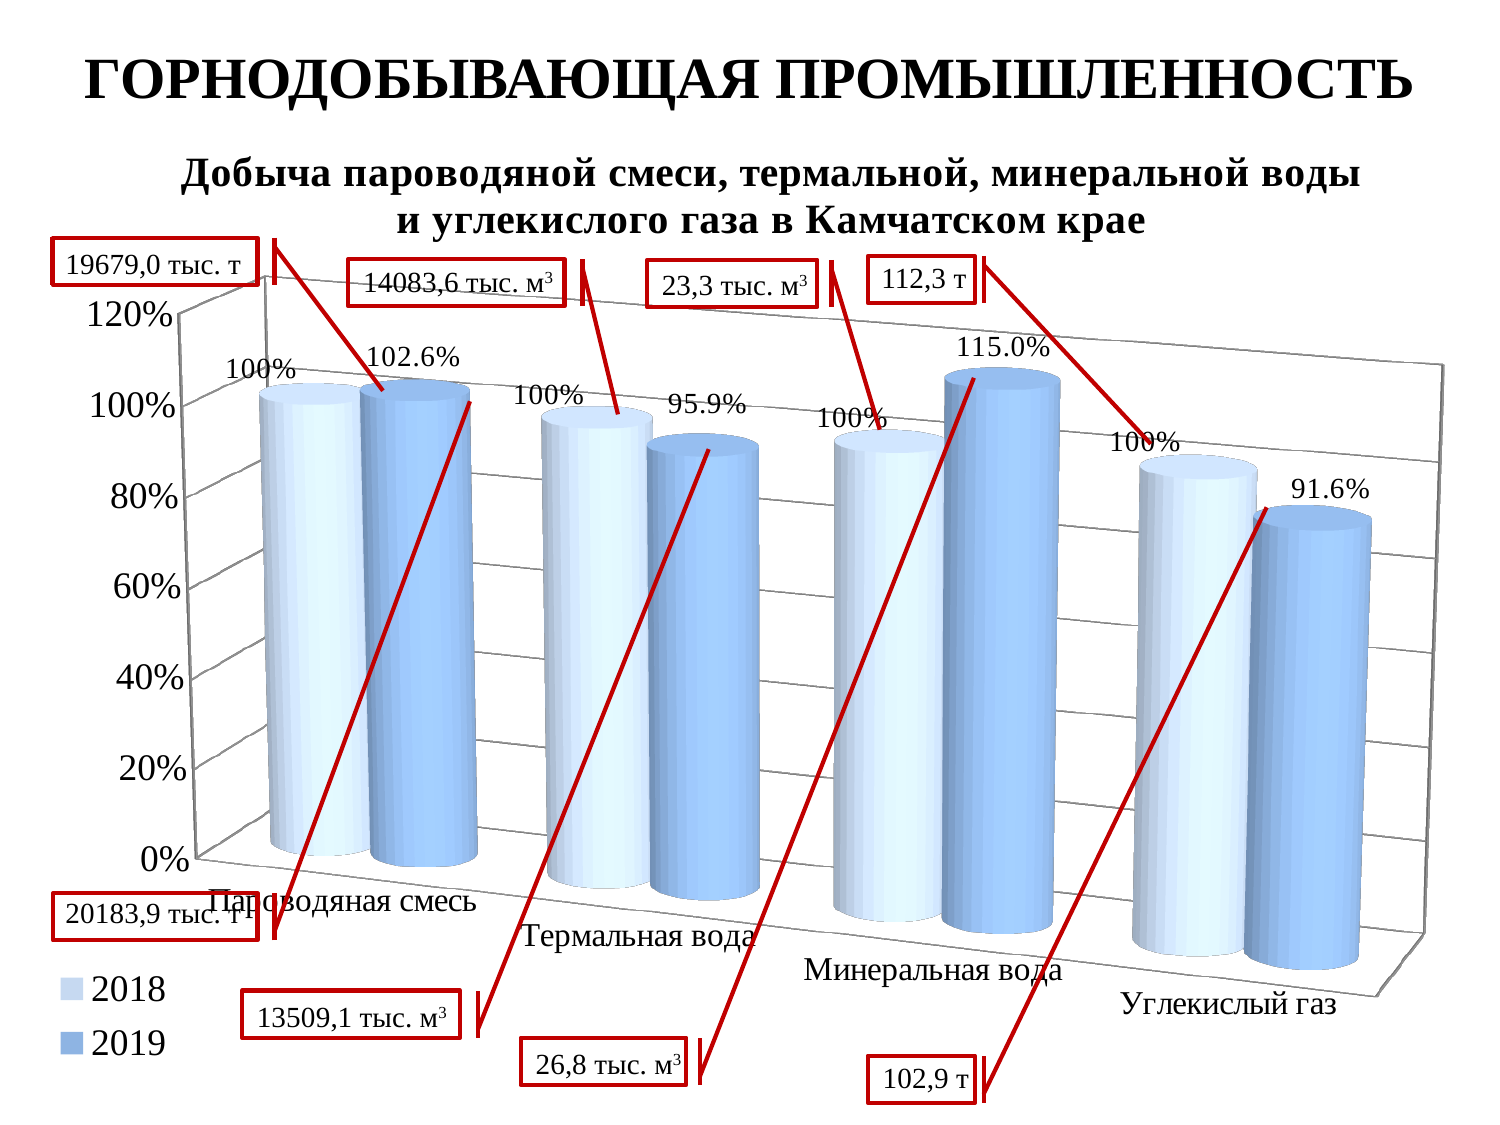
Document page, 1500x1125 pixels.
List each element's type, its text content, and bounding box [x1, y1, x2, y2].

text_box ГОРНОДОБЫВАЮЩАЯ ПРОМЫШЛЕННОСТЬ [0, 39, 1500, 113]
chart [0, 113, 1500, 1125]
